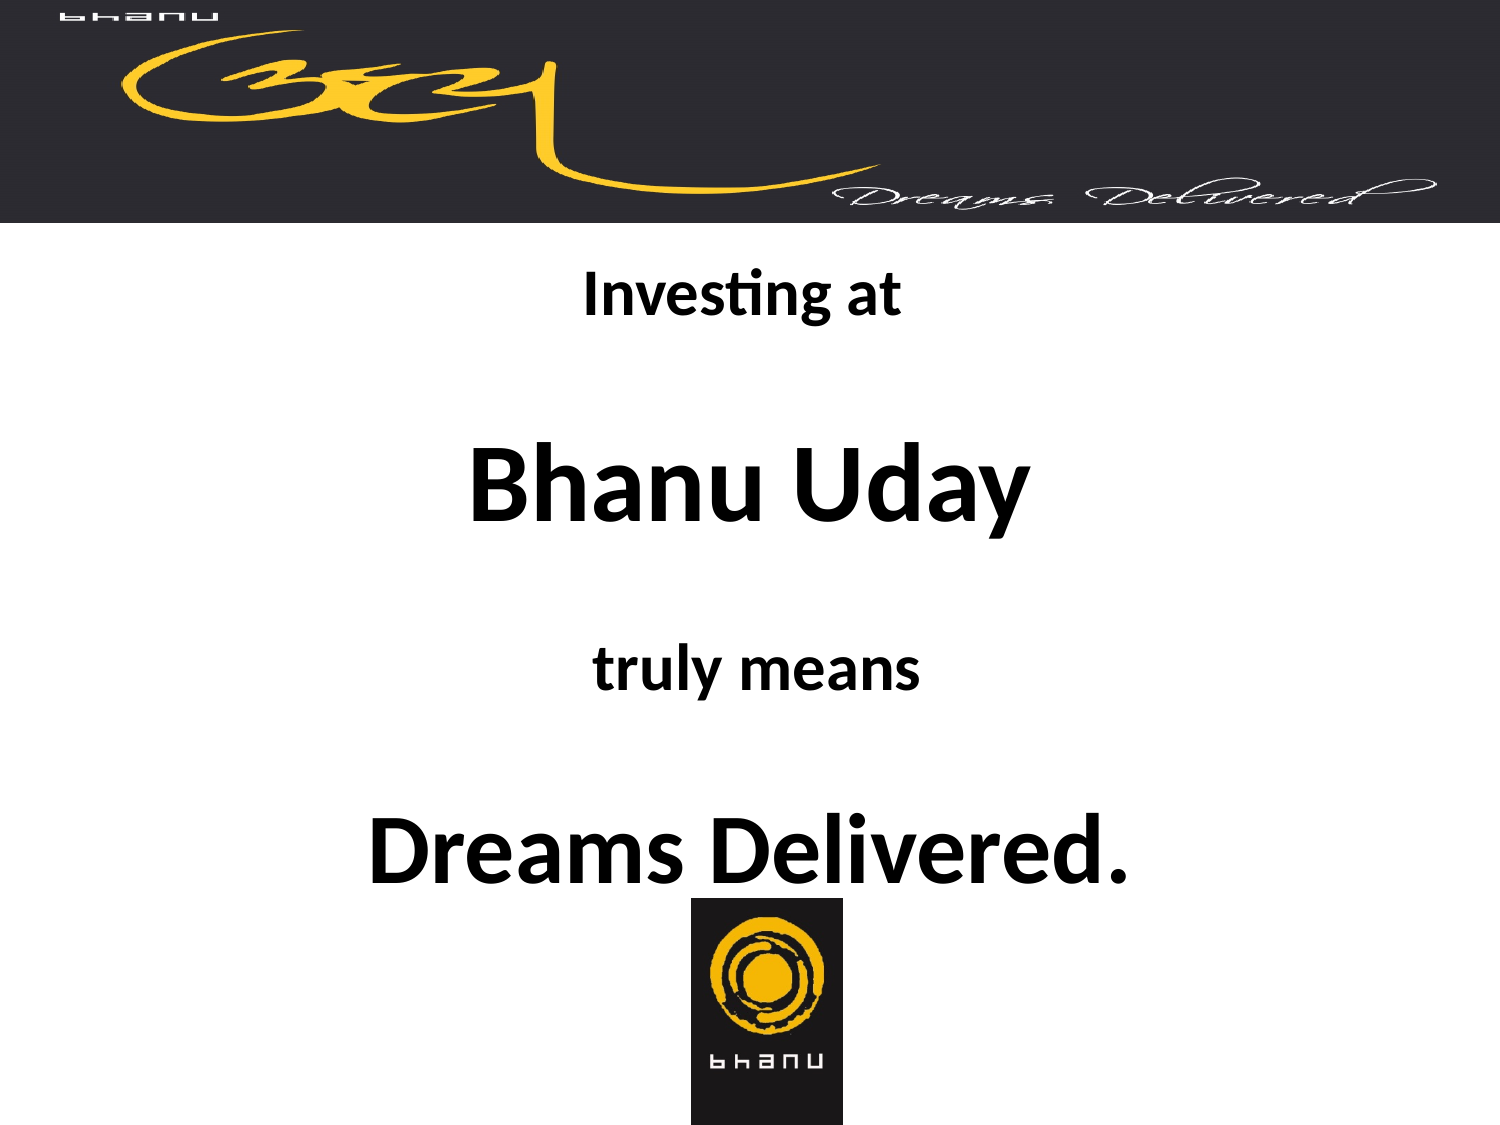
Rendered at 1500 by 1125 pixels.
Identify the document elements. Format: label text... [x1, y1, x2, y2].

title Investing at Bhanu Uday truly means Dreams Delivered. [112, 222, 1388, 891]
picture [691, 898, 843, 1125]
picture [0, 0, 1500, 223]
